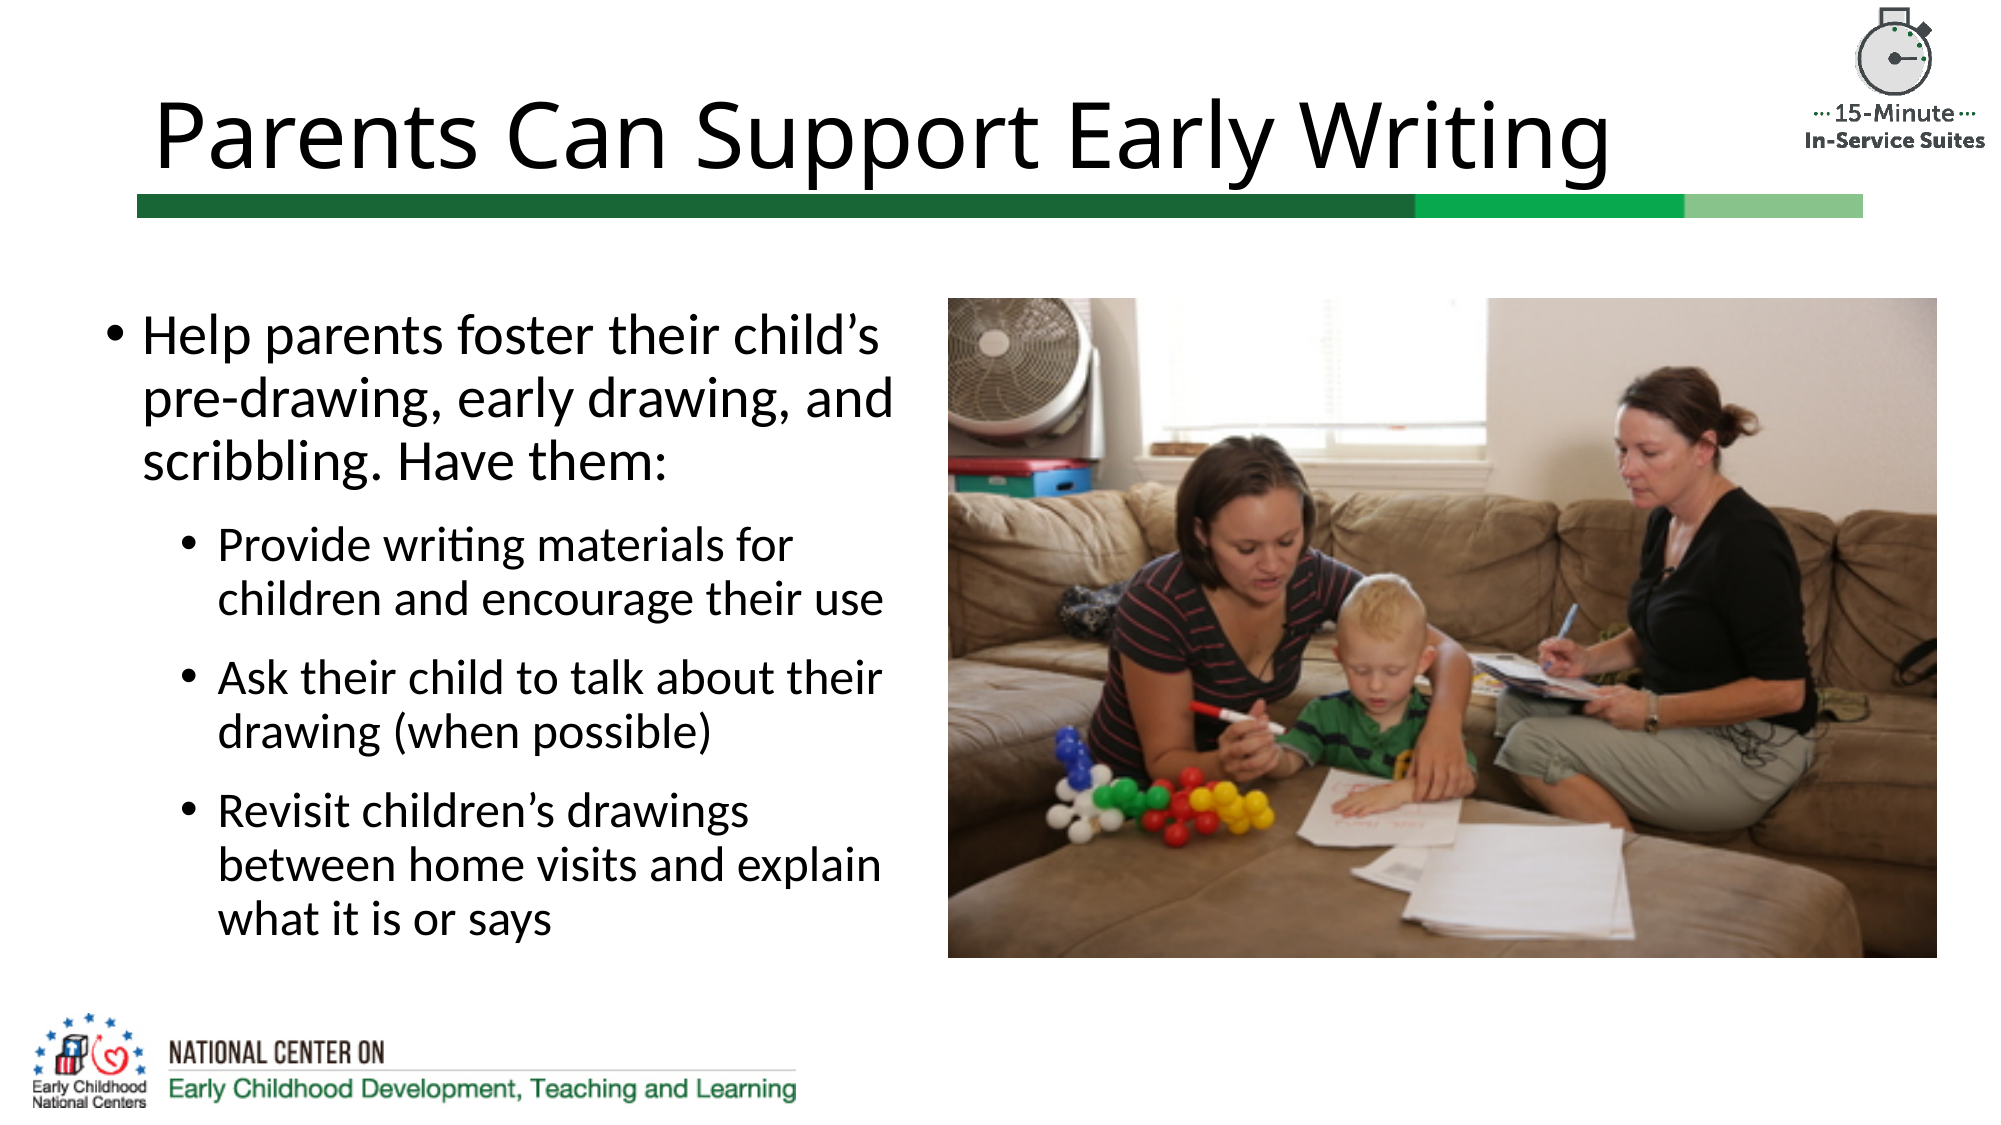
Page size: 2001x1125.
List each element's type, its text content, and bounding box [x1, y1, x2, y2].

title Parents Can Support Early Writing [137, 59, 1863, 218]
picture [1790, 0, 1999, 161]
picture [948, 298, 1937, 958]
picture [33, 1013, 796, 1108]
list Help parents foster their child’s pre-drawing, early drawing, and scribbling. Have them: Provide writing materials for children and encourage their use Ask their child to talk about their drawing (when possible) Revisit children’s drawings between home visits and explain what it is or says [90, 297, 941, 1012]
